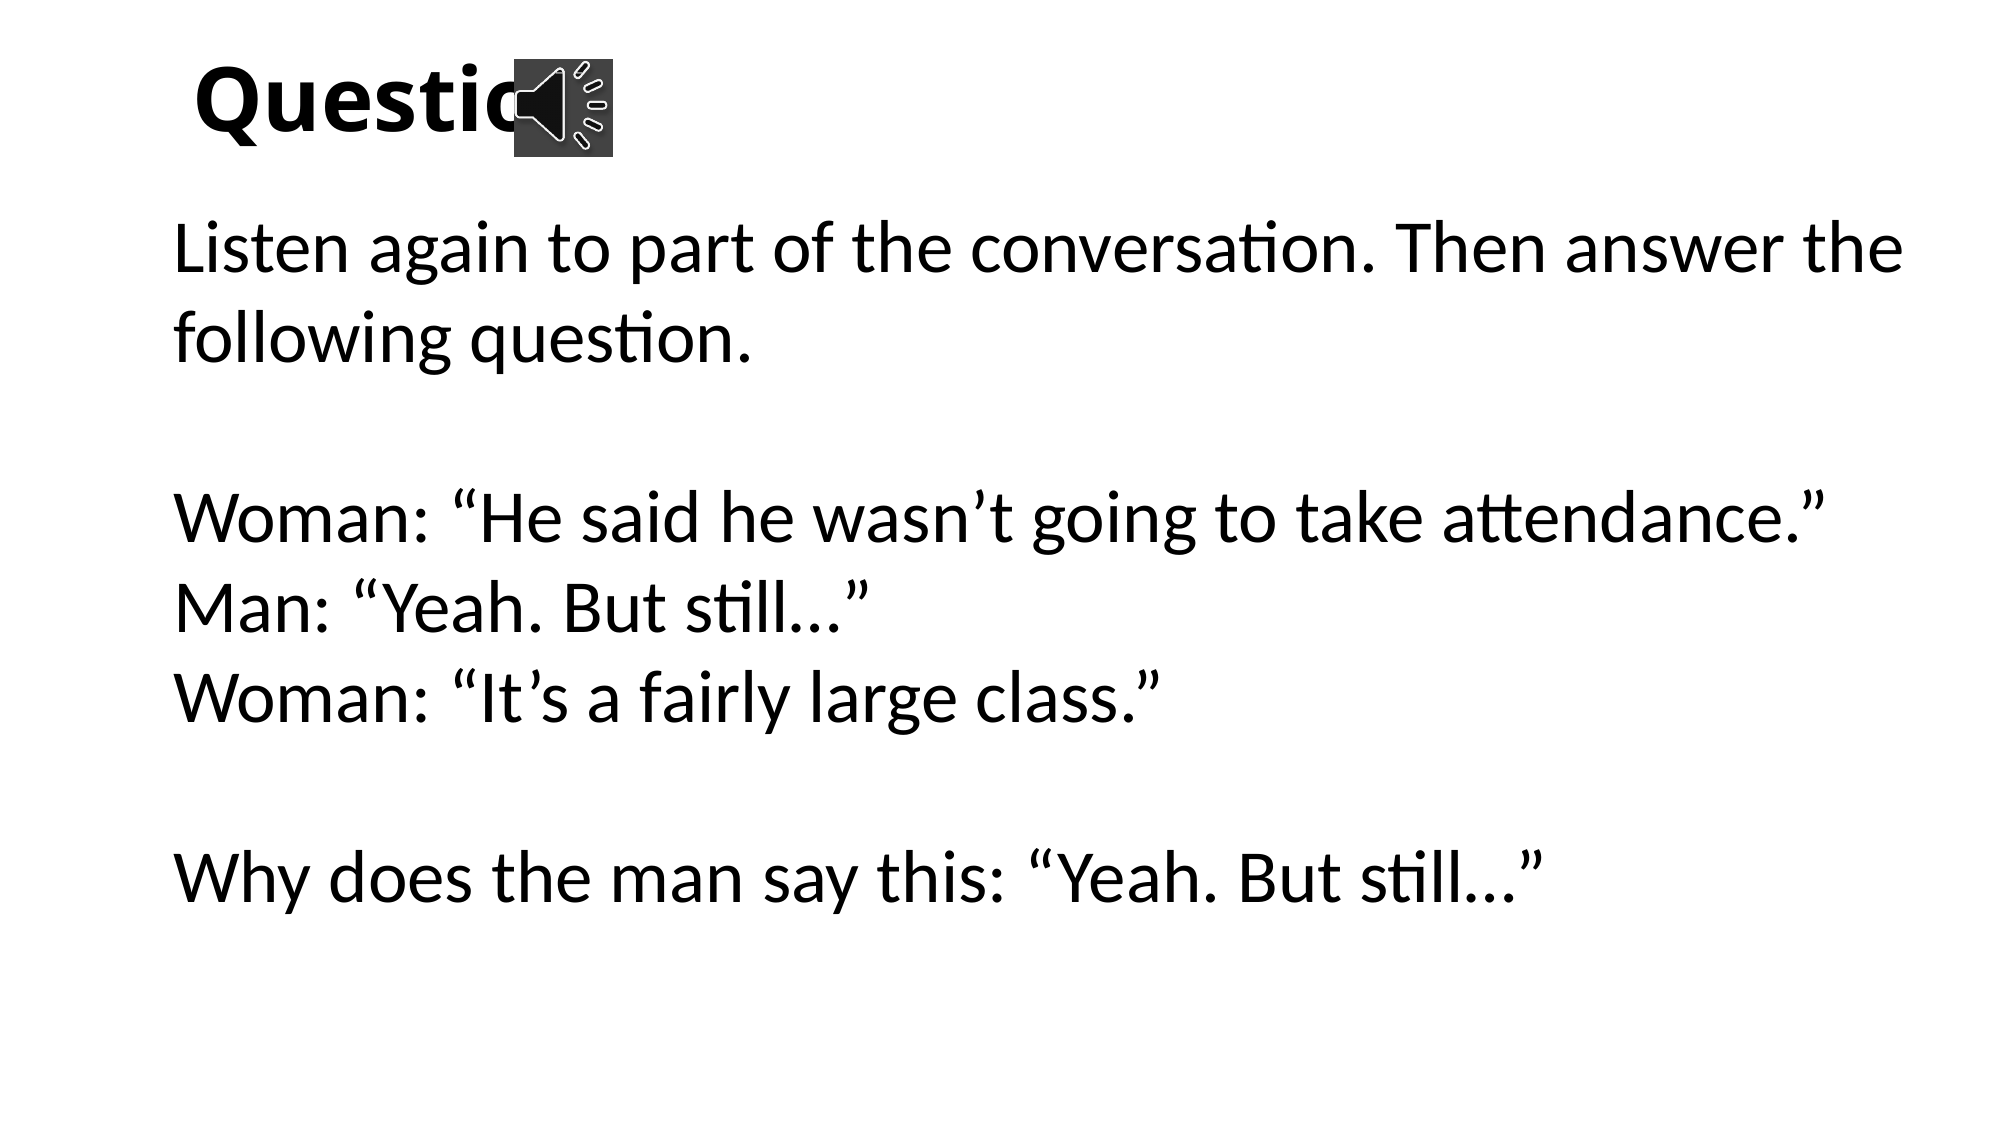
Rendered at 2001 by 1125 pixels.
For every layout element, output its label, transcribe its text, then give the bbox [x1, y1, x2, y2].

title Question [177, 46, 1863, 159]
list Listen again to part of the conversation. Then answer the following question. Woman: “He said he wasn’t going to take attendance.” Man: “Yeah. But still…” Woman: “It’s a fairly large class.” Why does the man say this: “Yeah. But still…” [158, 190, 1978, 1014]
picture [513, 58, 614, 159]
